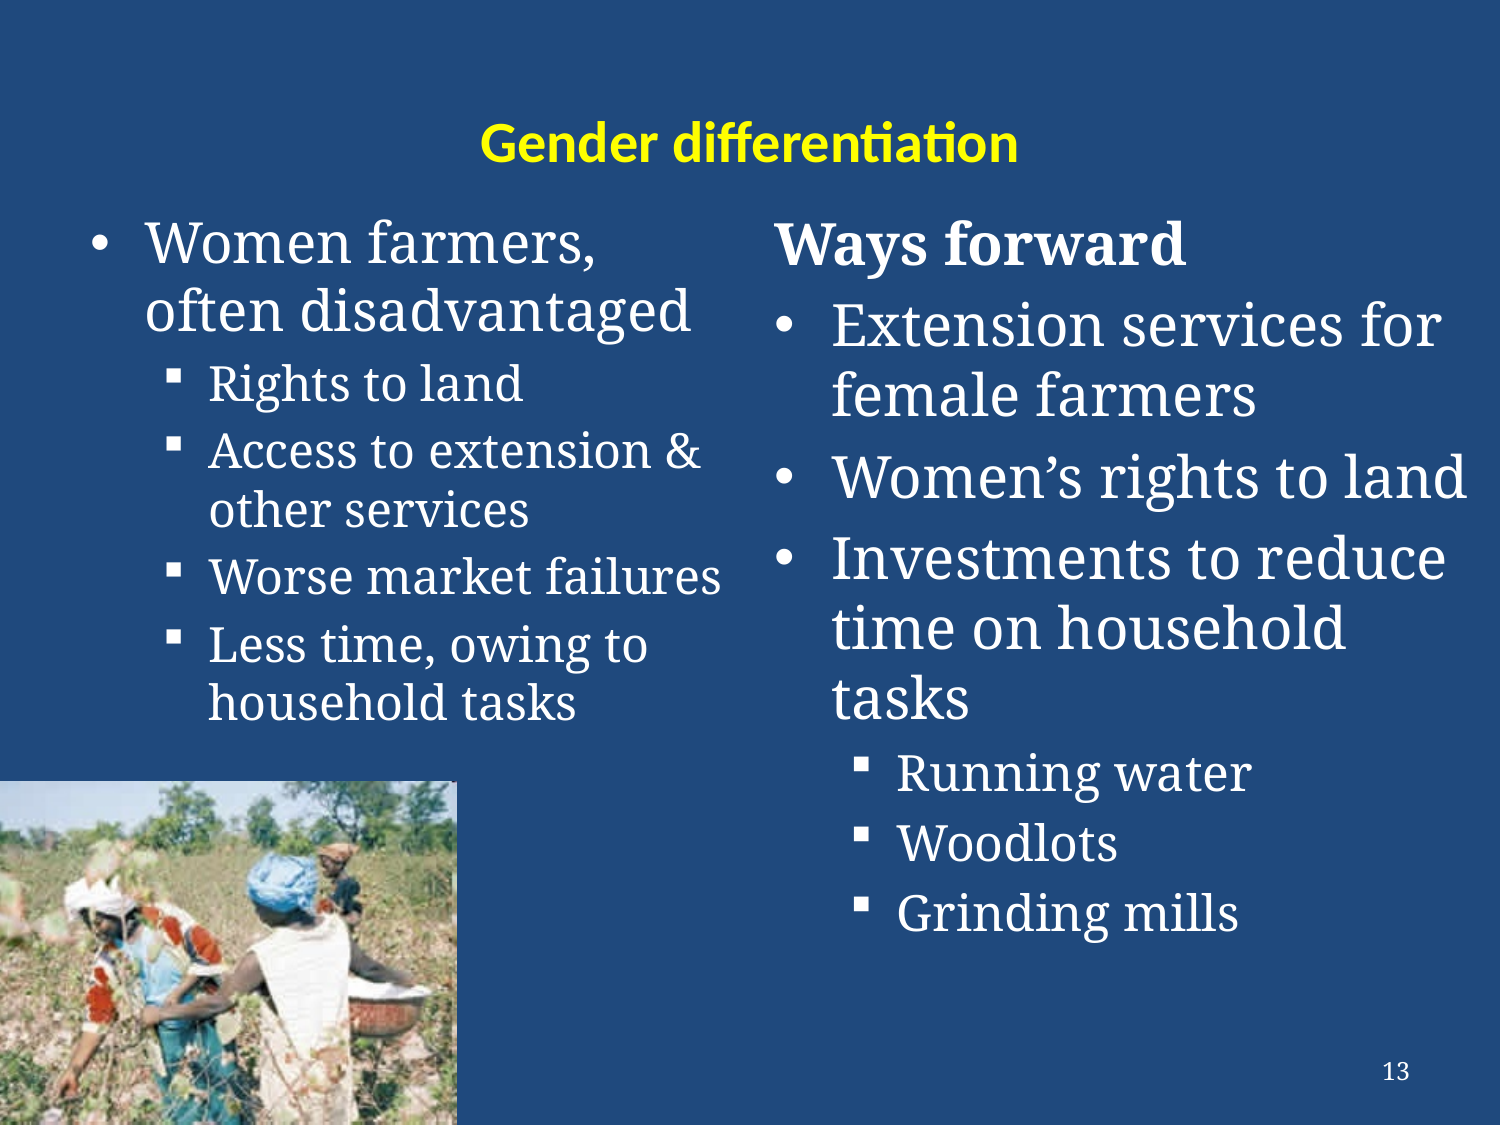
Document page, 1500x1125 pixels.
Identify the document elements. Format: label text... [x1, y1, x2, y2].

list Ways forward Extension services for female farmers Women’s rights to land Investments to reduce time on household tasks Running water Woodlots Grinding mills [759, 199, 1500, 1032]
picture [0, 781, 458, 1125]
slide_number 13 [1074, 1042, 1425, 1103]
list Women farmers, often disadvantaged Rights to land Access to extension & other services Worse market failures Less time, owing to household tasks [74, 199, 739, 751]
title Gender differentiation [74, 44, 1426, 233]
